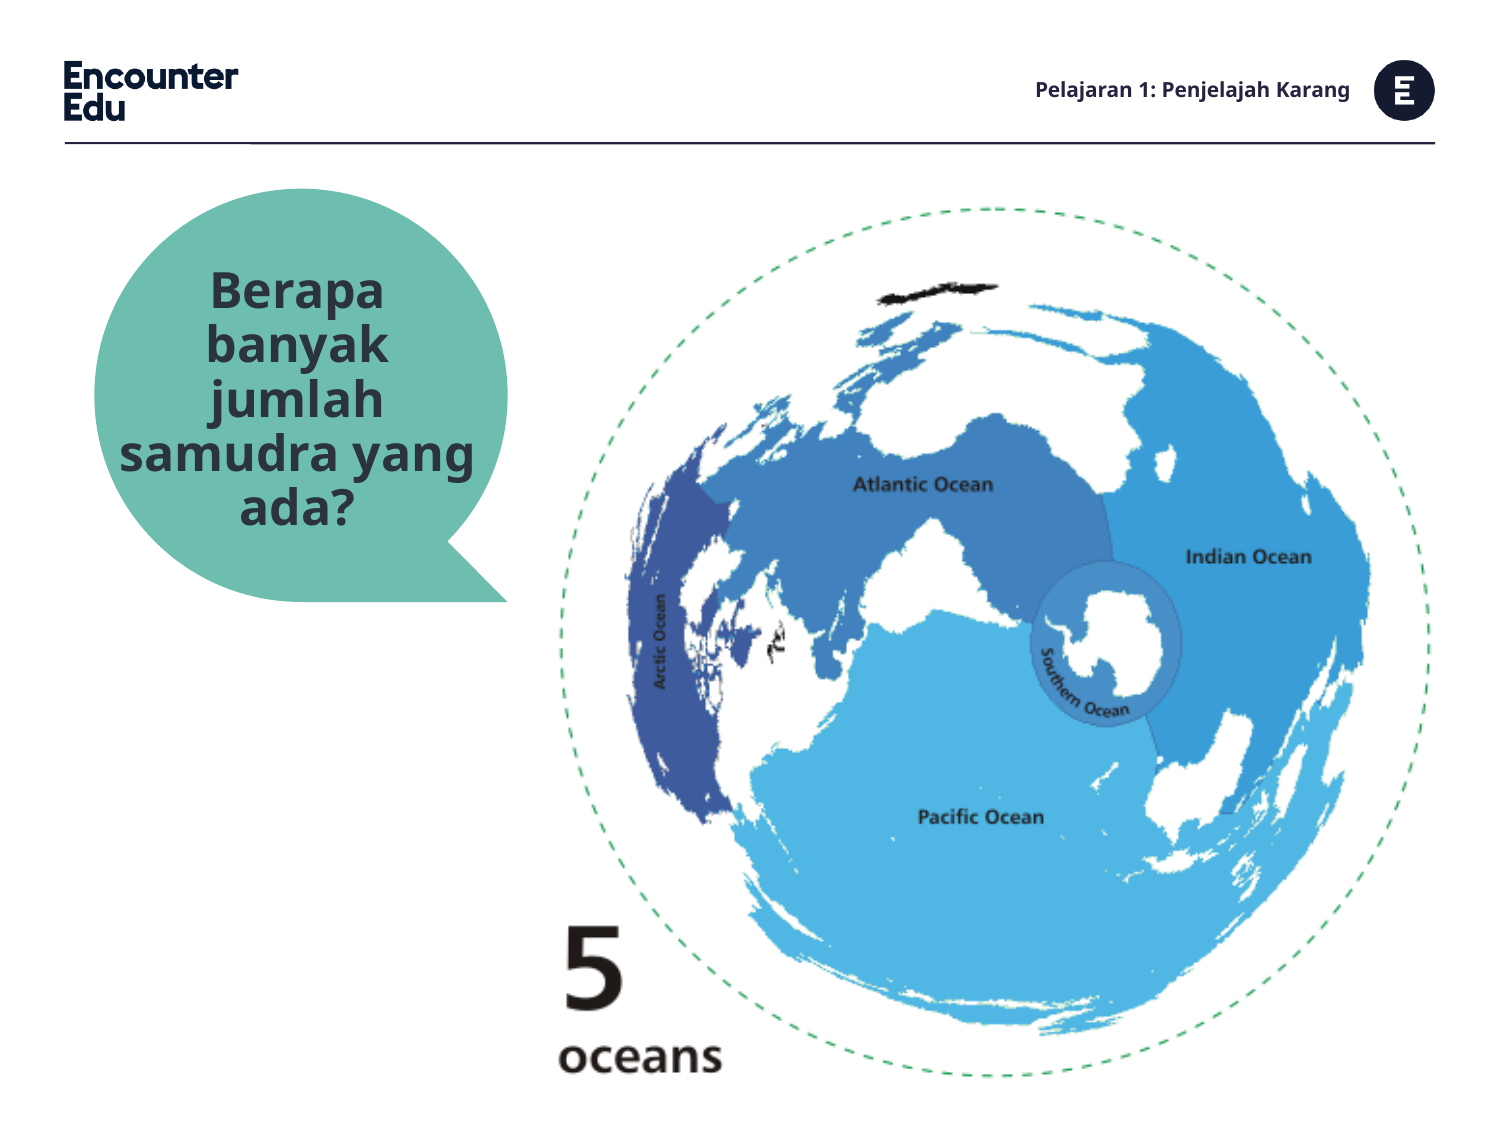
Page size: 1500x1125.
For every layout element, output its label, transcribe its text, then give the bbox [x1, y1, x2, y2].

title Pelajaran 1: Penjelajah Karang [749, 67, 1359, 114]
picture [1372, 58, 1436, 122]
picture [513, 161, 1478, 1125]
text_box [94, 188, 508, 608]
picture [60, 59, 243, 122]
